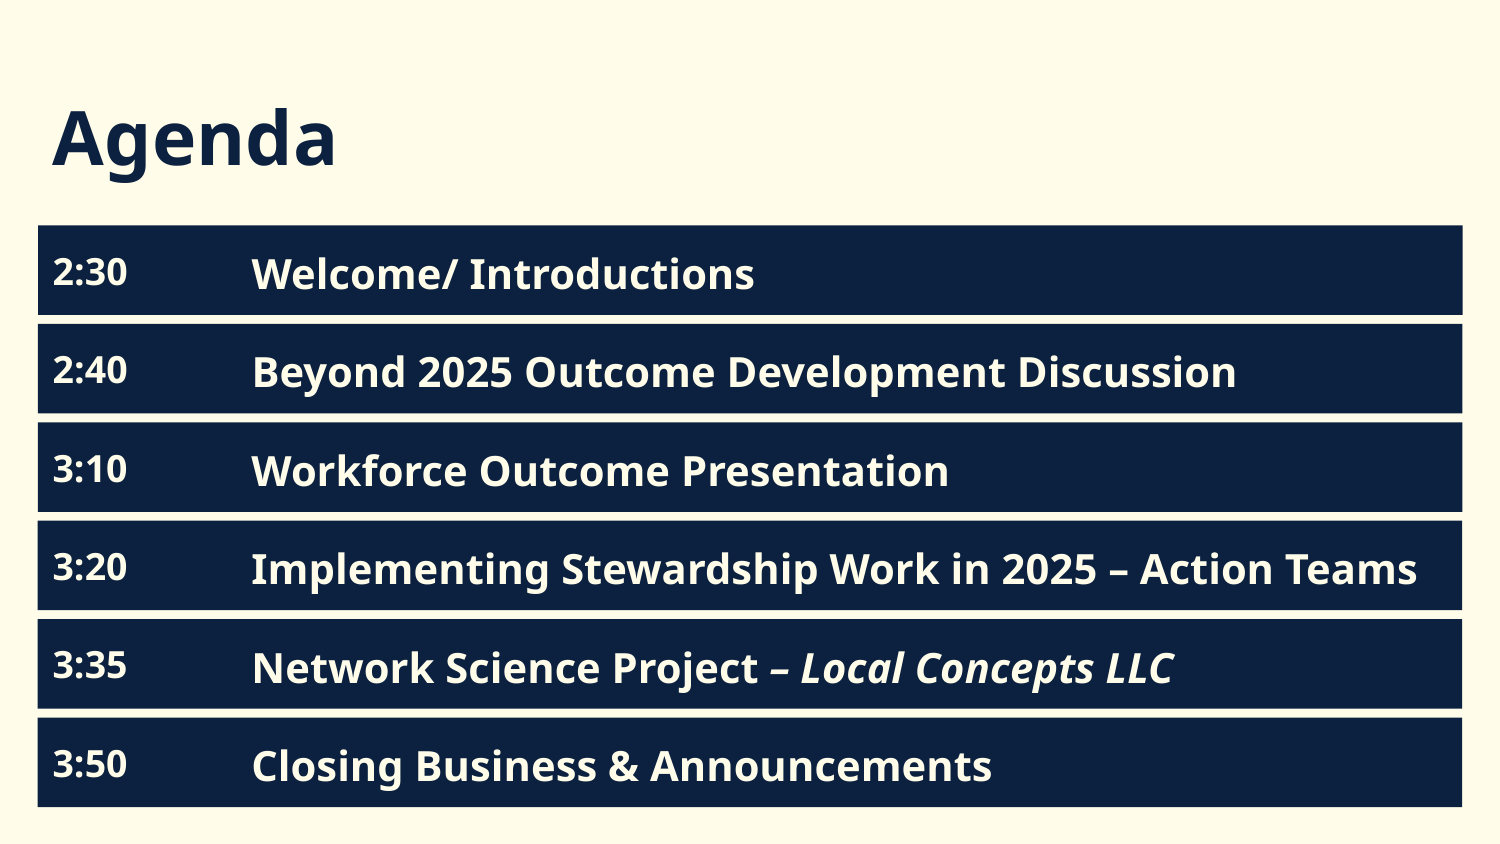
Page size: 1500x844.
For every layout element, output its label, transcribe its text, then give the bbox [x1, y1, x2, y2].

subtitle 3:10 [37, 422, 236, 512]
title Agenda [37, 75, 975, 168]
list Closing Business & Announcements [236, 717, 1463, 808]
list Welcome/ Introductions [236, 225, 1463, 315]
list Beyond 2025 Outcome Development Discussion [236, 323, 1463, 414]
subtitle 3:20 [37, 520, 236, 611]
subtitle 3:50 [37, 717, 236, 808]
subtitle 3:35 [37, 619, 236, 709]
list Implementing Stewardship Work in 2025 – Action Teams [236, 520, 1463, 611]
subtitle 2:30 [37, 225, 236, 315]
list Workforce Outcome Presentation [236, 422, 1463, 512]
list Network Science Project – Local Concepts LLC [236, 619, 1463, 709]
subtitle 2:40 [37, 323, 236, 414]
